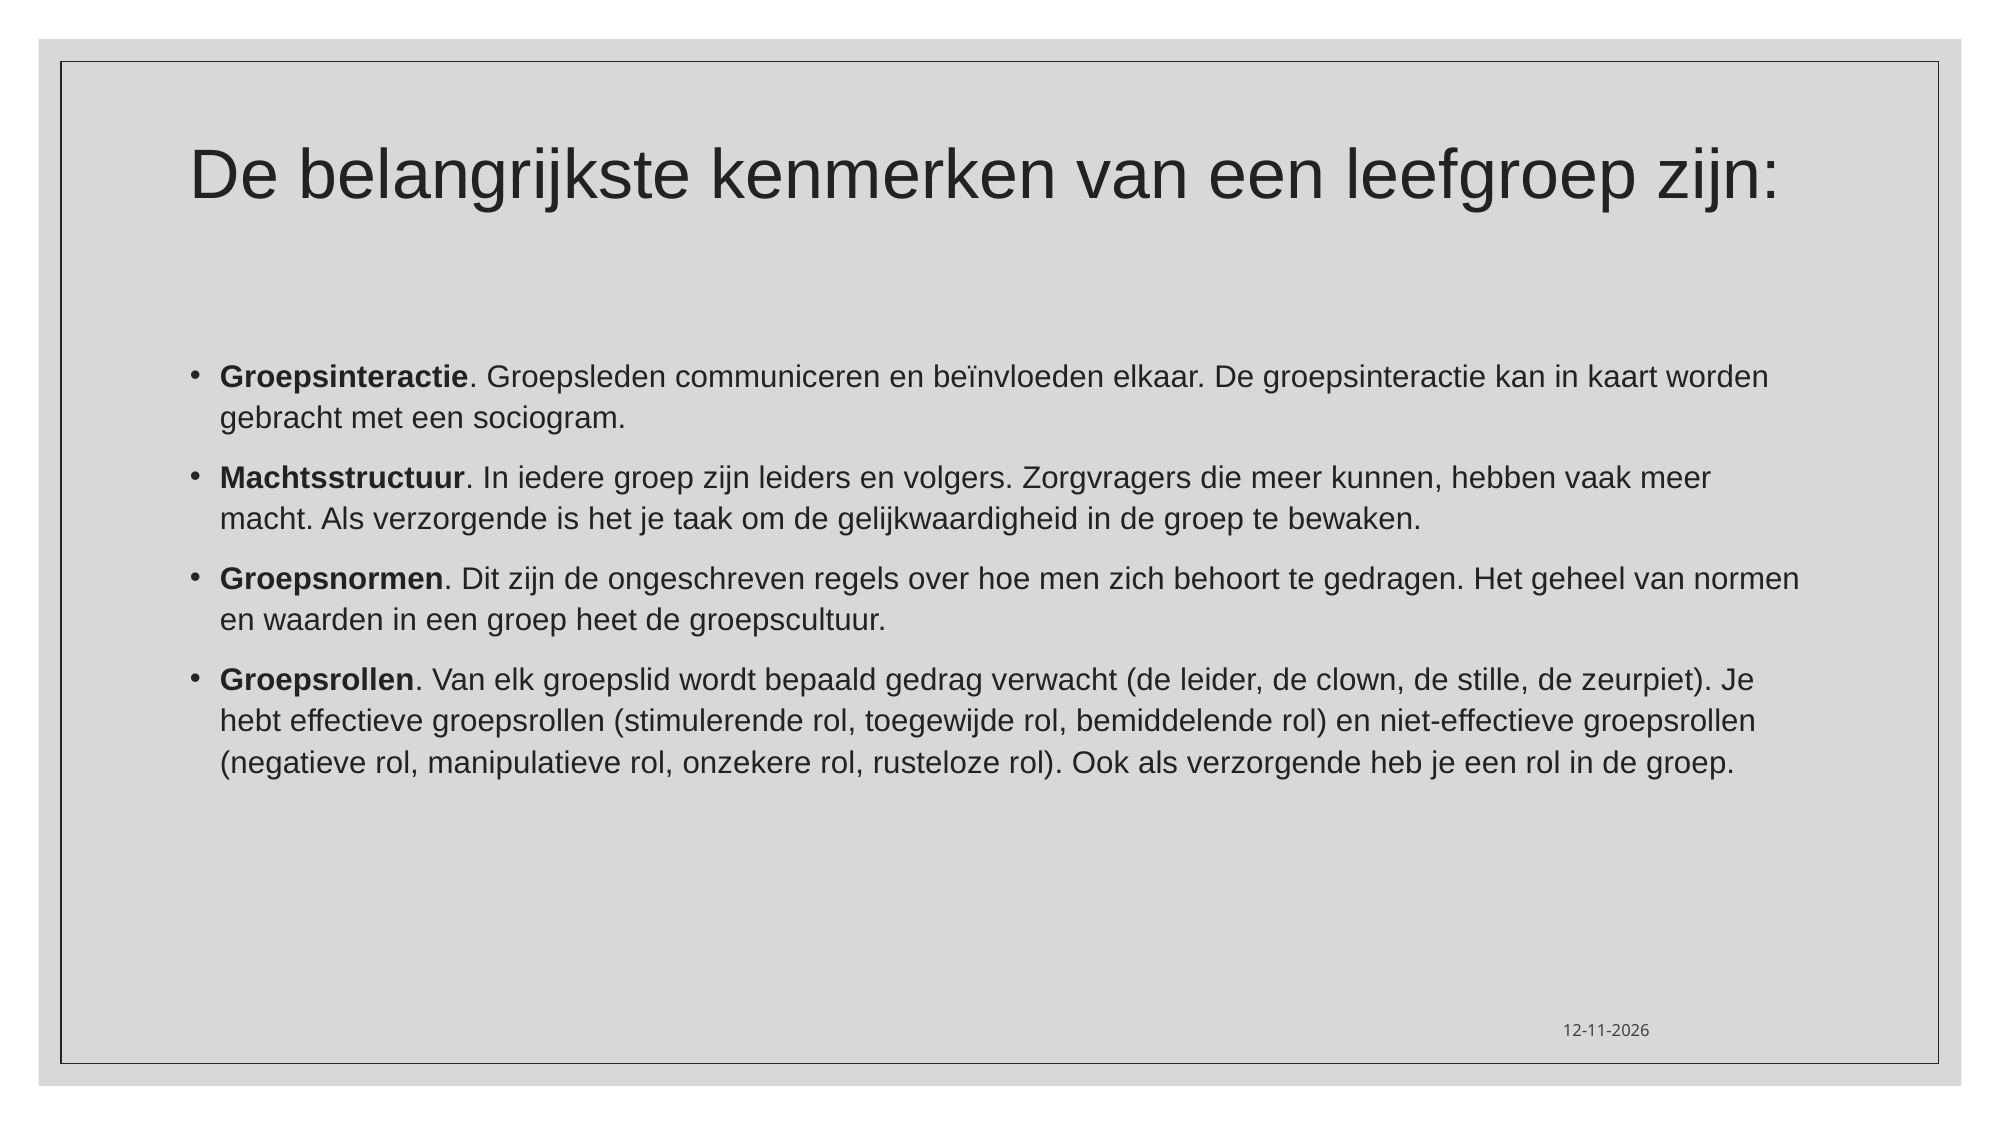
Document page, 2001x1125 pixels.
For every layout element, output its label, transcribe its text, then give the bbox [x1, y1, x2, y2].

title De belangrijkste kenmerken van een leefgroep zijn: [174, 105, 1825, 331]
list Groepsinteractie. Groepsleden communiceren en beïnvloeden elkaar. De groepsinteractie kan in kaart worden gebracht met een sociogram. Machtsstructuur. In iedere groep zijn leiders en volgers. Zorgvragers die meer kunnen, hebben vaak meer macht. Als verzorgende is het je taak om de gelijkwaardigheid in de groep te bewaken. Groepsnormen. Dit zijn de ongeschreven regels over hoe men zich behoort te gedragen. Het geheel van normen en waarden in een groep heet de groepscultuur. Groepsrollen. Van elk groepslid wordt bepaald gedrag verwacht (de leider, de clown, de stille, de zeurpiet). Je hebt effectieve groepsrollen (stimulerende rol, toegewijde rol, bemiddelende rol) en niet-effectieve groepsrollen (negatieve rol, manipulatieve rol, onzekere rol, rusteloze rol). Ook als verzorgende heb je een rol in de groep. [174, 345, 1825, 977]
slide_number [1190, 990, 1665, 1050]
